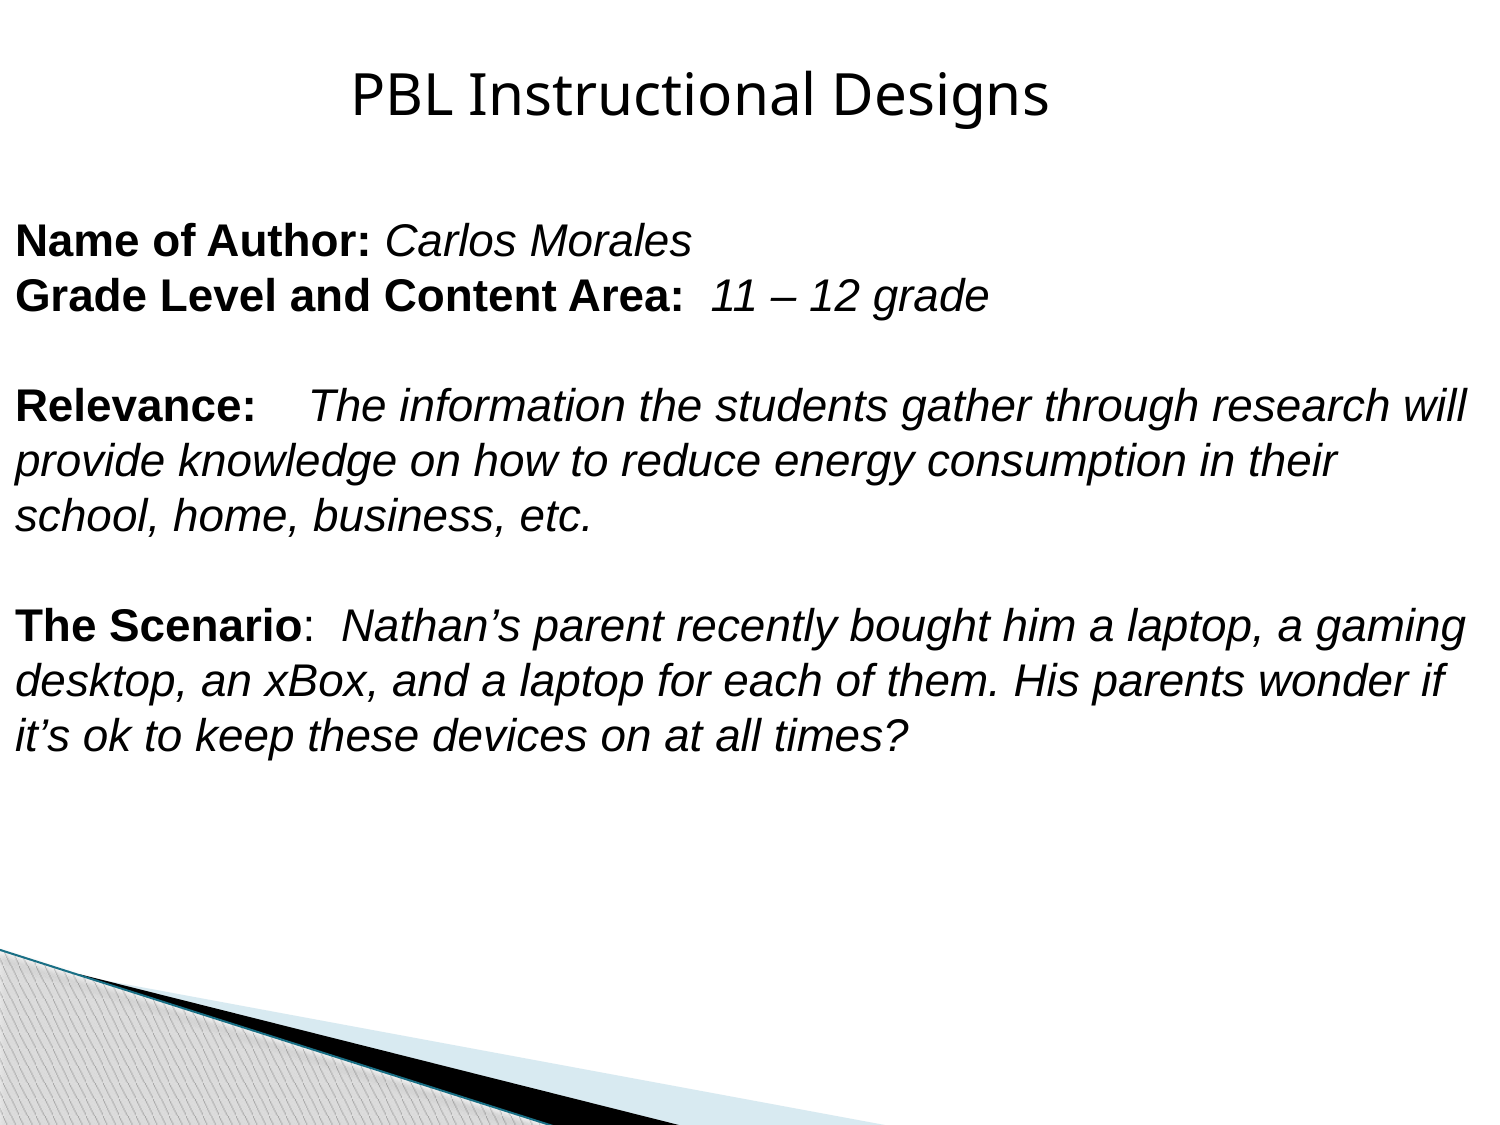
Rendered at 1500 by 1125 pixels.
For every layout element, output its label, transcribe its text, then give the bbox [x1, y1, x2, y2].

text_box PBL Instructional Designs [87, 50, 1313, 135]
text_box Name of Author: Carlos Morales Grade Level and Content Area: 11 – 12 grade Relevance: The information the students gather through research will provide knowledge on how to reduce energy consumption in their school, home, business, etc. The Scenario: Nathan’s parent recently bought him a laptop, a gaming desktop, an xBox, and a laptop for each of them. His parents wonder if it’s ok to keep these devices on at all times? [0, 202, 1500, 768]
